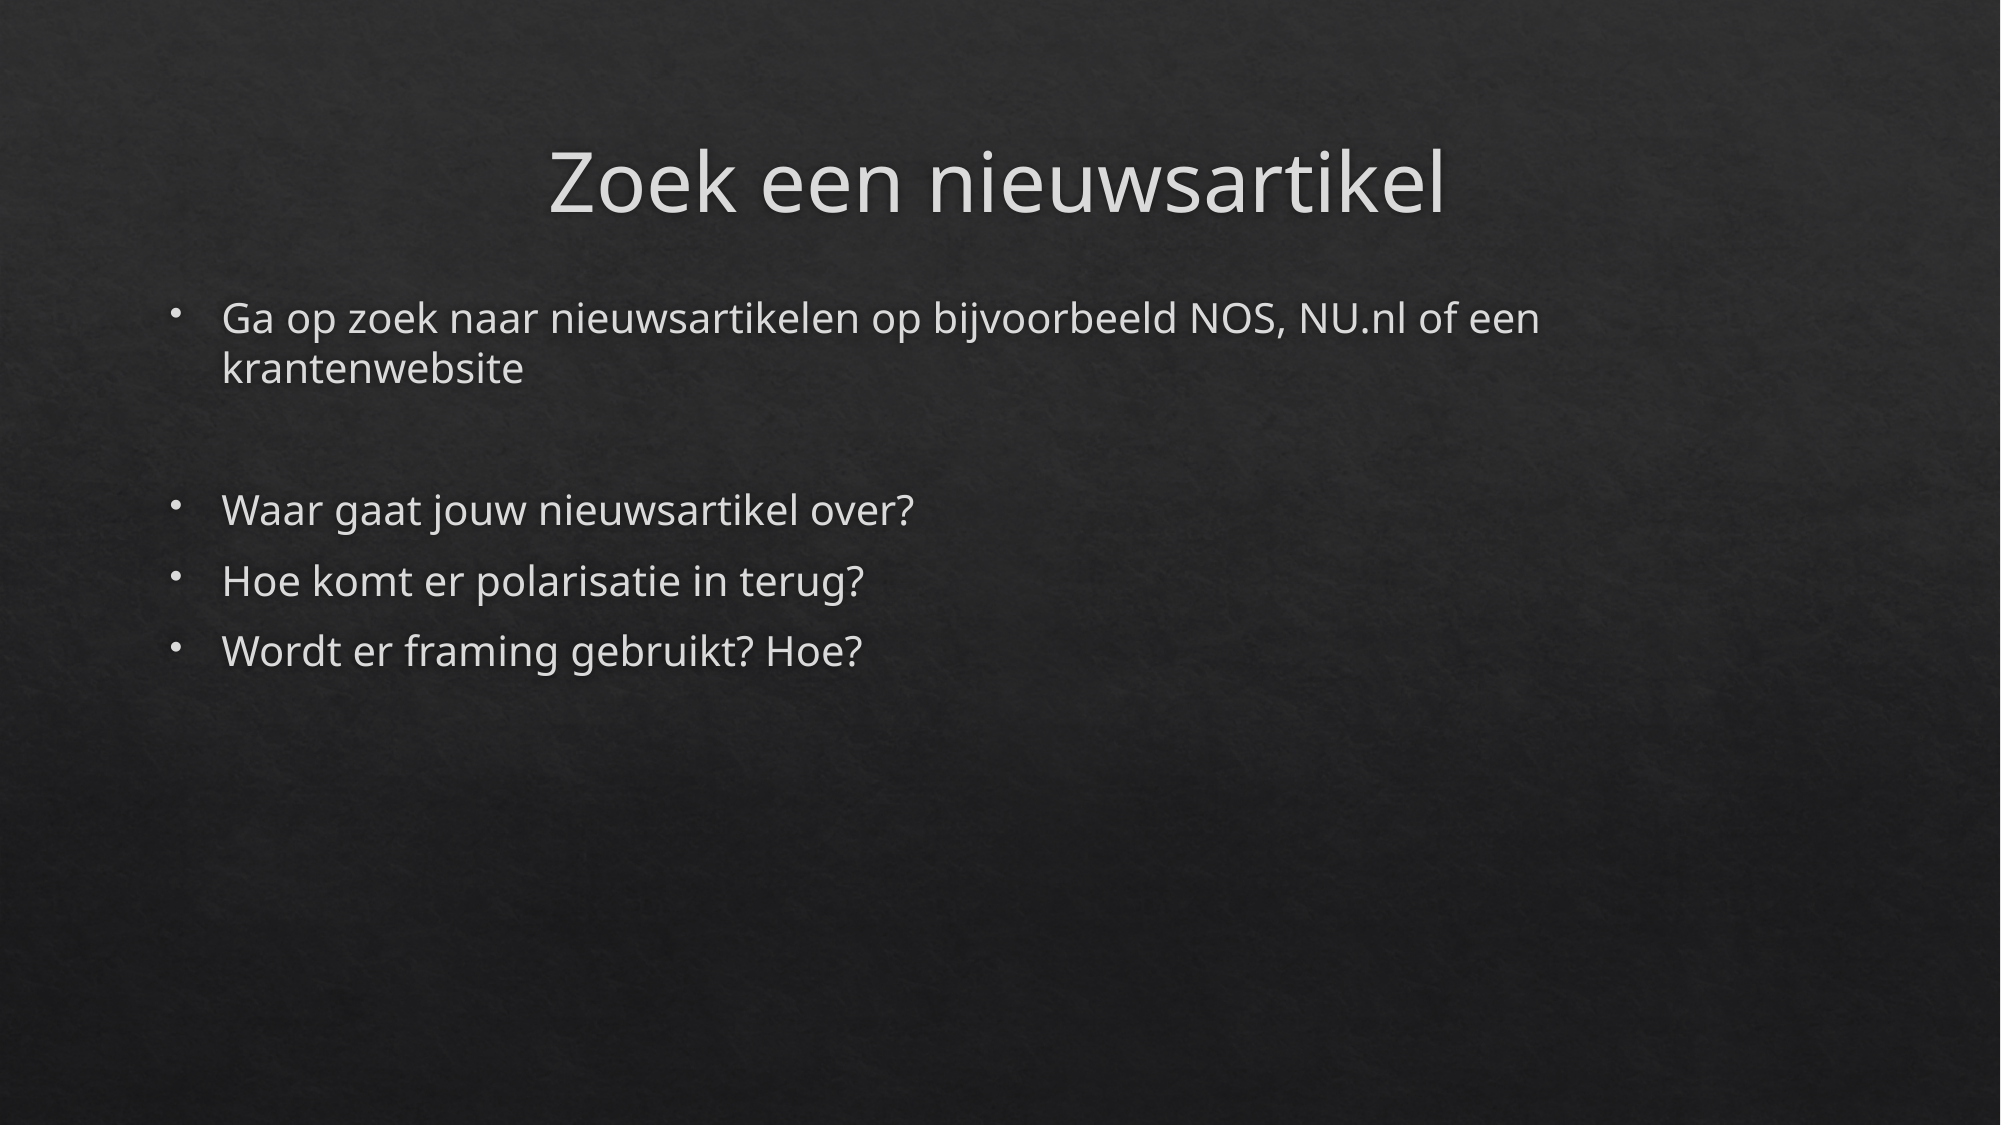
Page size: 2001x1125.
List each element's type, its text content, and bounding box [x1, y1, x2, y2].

list Ga op zoek naar nieuwsartikelen op bijvoorbeeld NOS, NU.nl of een krantenwebsite Waar gaat jouw nieuwsartikel over? Hoe komt er polarisatie in terug? Wordt er framing gebruikt? Hoe? [149, 284, 1849, 950]
title Zoek een nieuwsartikel [149, 99, 1849, 260]
